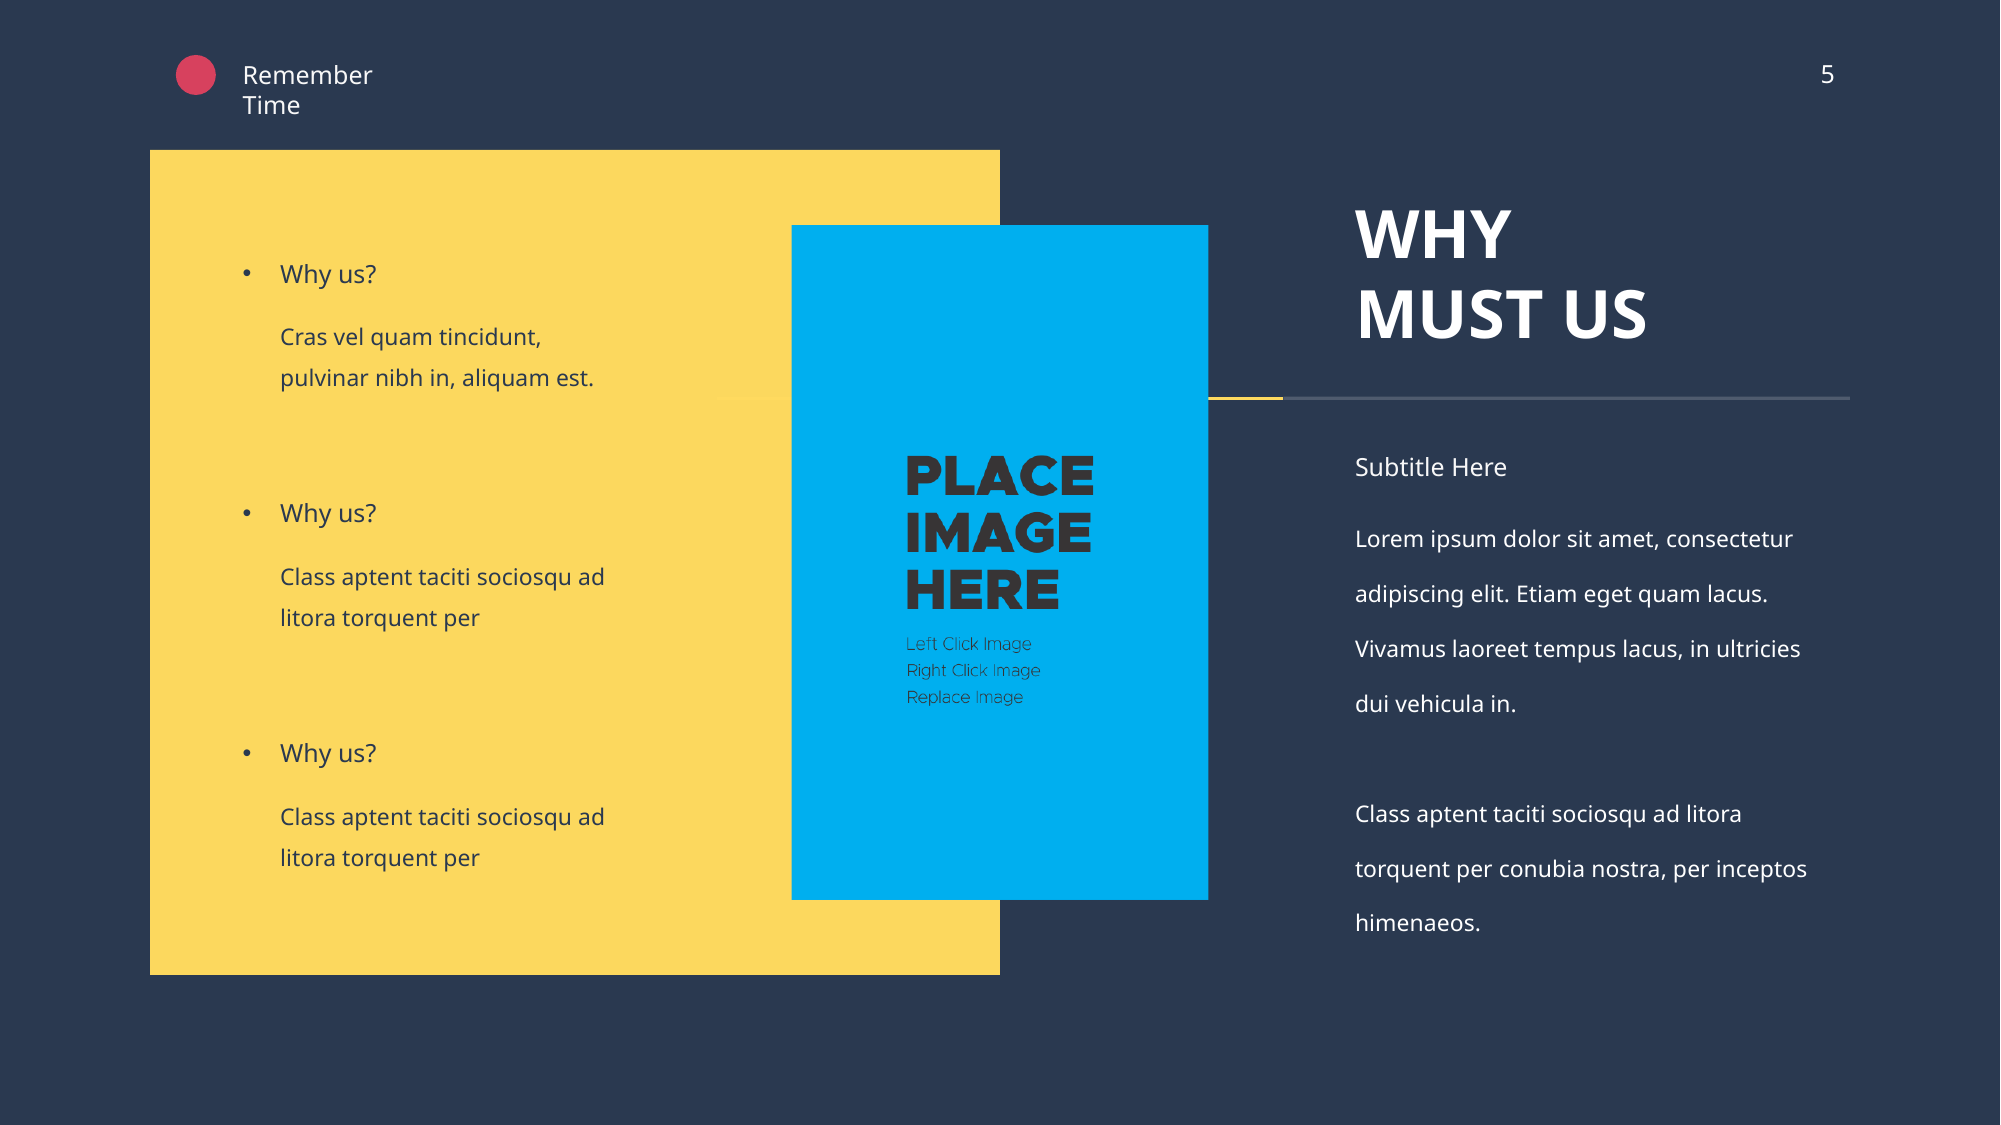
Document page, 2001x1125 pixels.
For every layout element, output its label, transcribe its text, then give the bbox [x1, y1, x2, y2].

picture [926, 514, 968, 551]
text_box Class aptent taciti sociosqu ad litora torquent per [227, 540, 642, 639]
picture [908, 457, 940, 494]
text_box Lorem ipsum dolor sit amet, consectetur adipiscing elit. Etiam eget quam lacus. Vivamus laoreet tempus lacus, in ultricies dui vehicula in. Class aptent taciti sociosqu ad litora torquent per conubia nostra, per inceptos himenaeos. [1339, 489, 1850, 944]
text_box Subtitle Here [1339, 444, 1707, 490]
picture [1028, 571, 1057, 608]
text_box Why us? [227, 730, 642, 776]
picture [1016, 513, 1053, 552]
picture [974, 514, 1013, 551]
picture [946, 457, 974, 494]
text_box Why us? [227, 250, 642, 296]
picture [1021, 456, 1056, 495]
picture [908, 514, 918, 551]
text_box WHY MUST US [1339, 184, 1850, 360]
text_box Remember Time [227, 52, 444, 128]
text_box Why us? [227, 490, 642, 536]
picture [978, 457, 1017, 494]
text_box ‹#› [1689, 45, 1850, 106]
picture [1060, 514, 1090, 551]
picture [908, 571, 943, 608]
picture [1063, 457, 1092, 494]
text_box [175, 54, 216, 95]
picture [988, 571, 1021, 608]
picture [951, 571, 981, 608]
text_box Class aptent taciti sociosqu ad litora torquent per [227, 780, 642, 879]
text_box Cras vel quam tincidunt, pulvinar nibh in, aliquam est. [227, 301, 642, 399]
